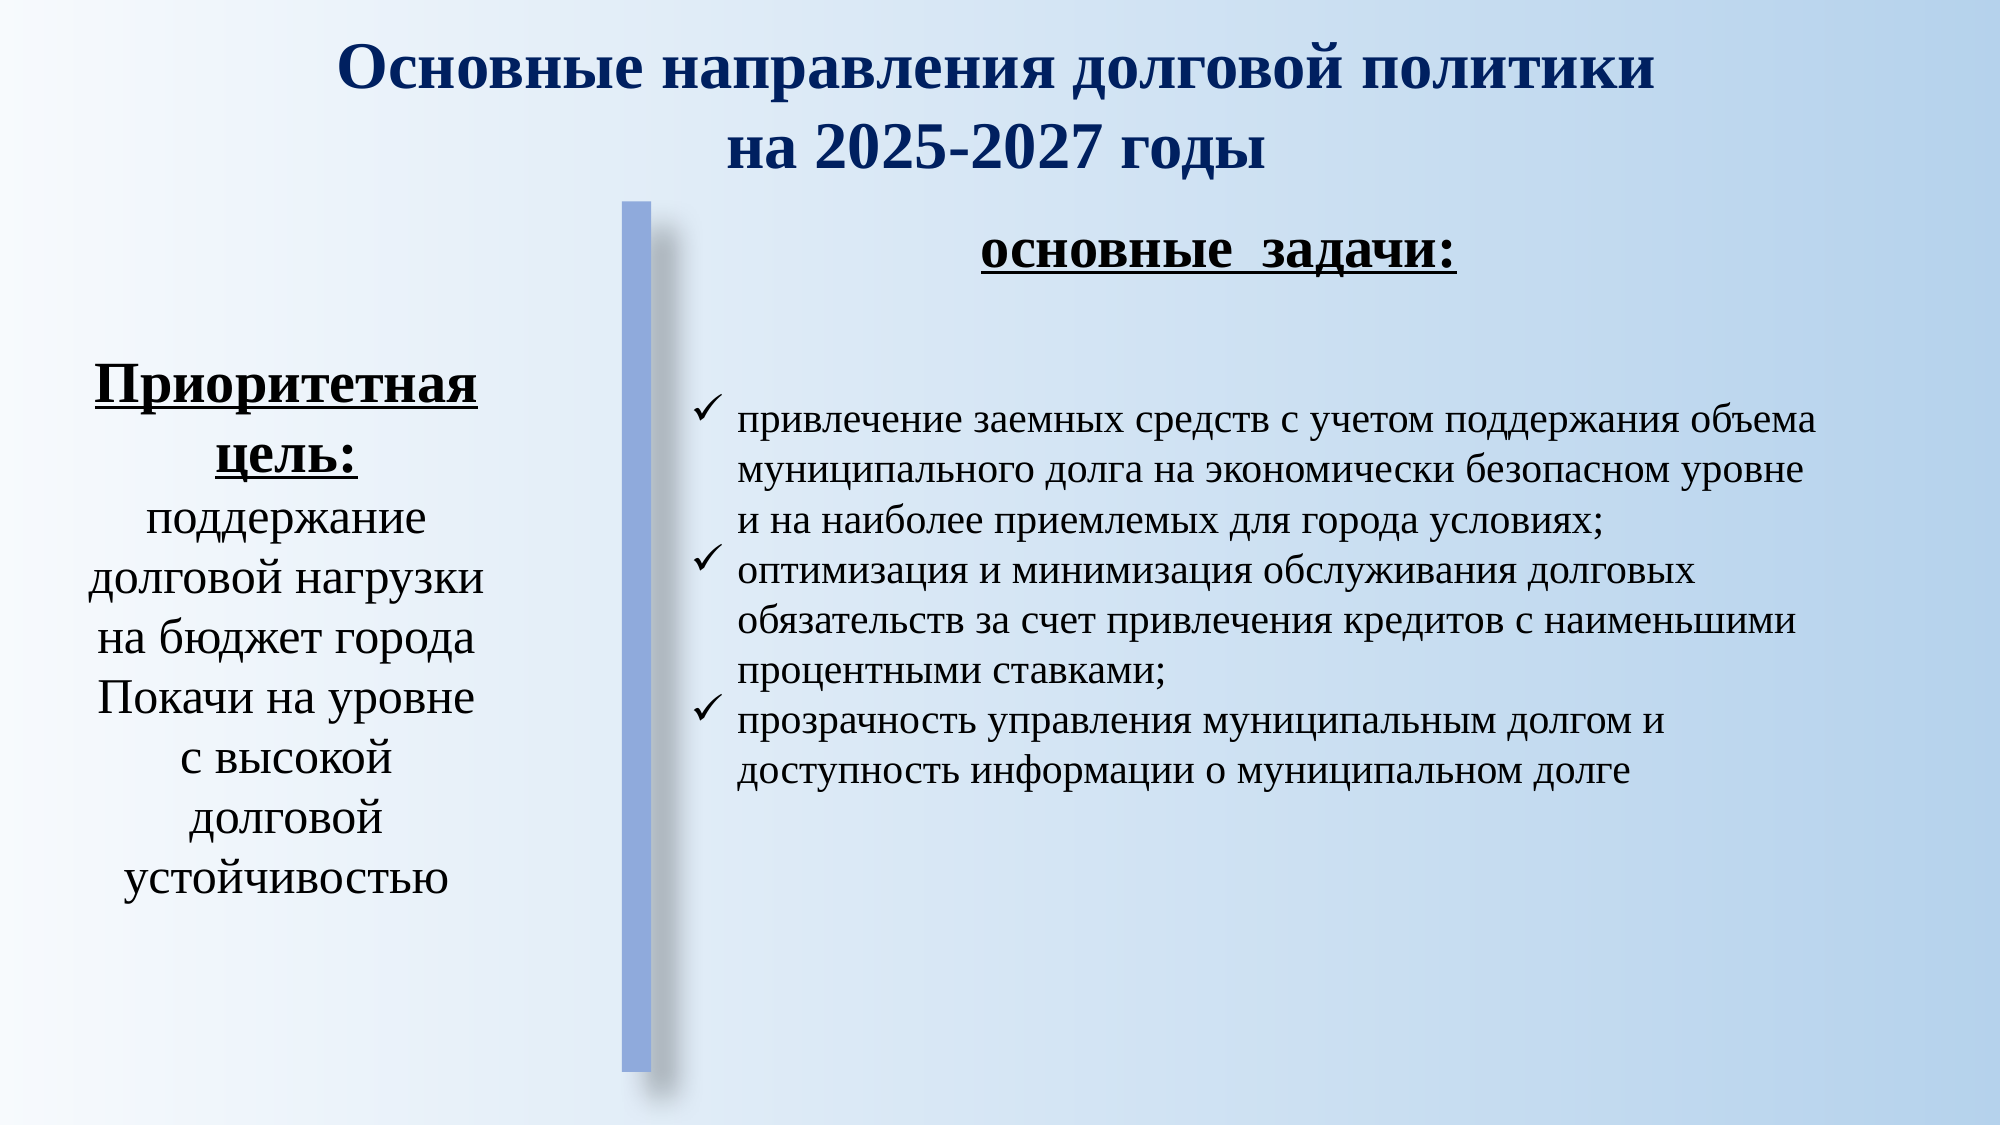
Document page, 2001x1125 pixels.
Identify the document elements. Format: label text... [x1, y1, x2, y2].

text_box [32, 188, 1977, 1105]
text_box Основные направления долговой политики на 2025-2027 годы [32, 14, 1961, 188]
